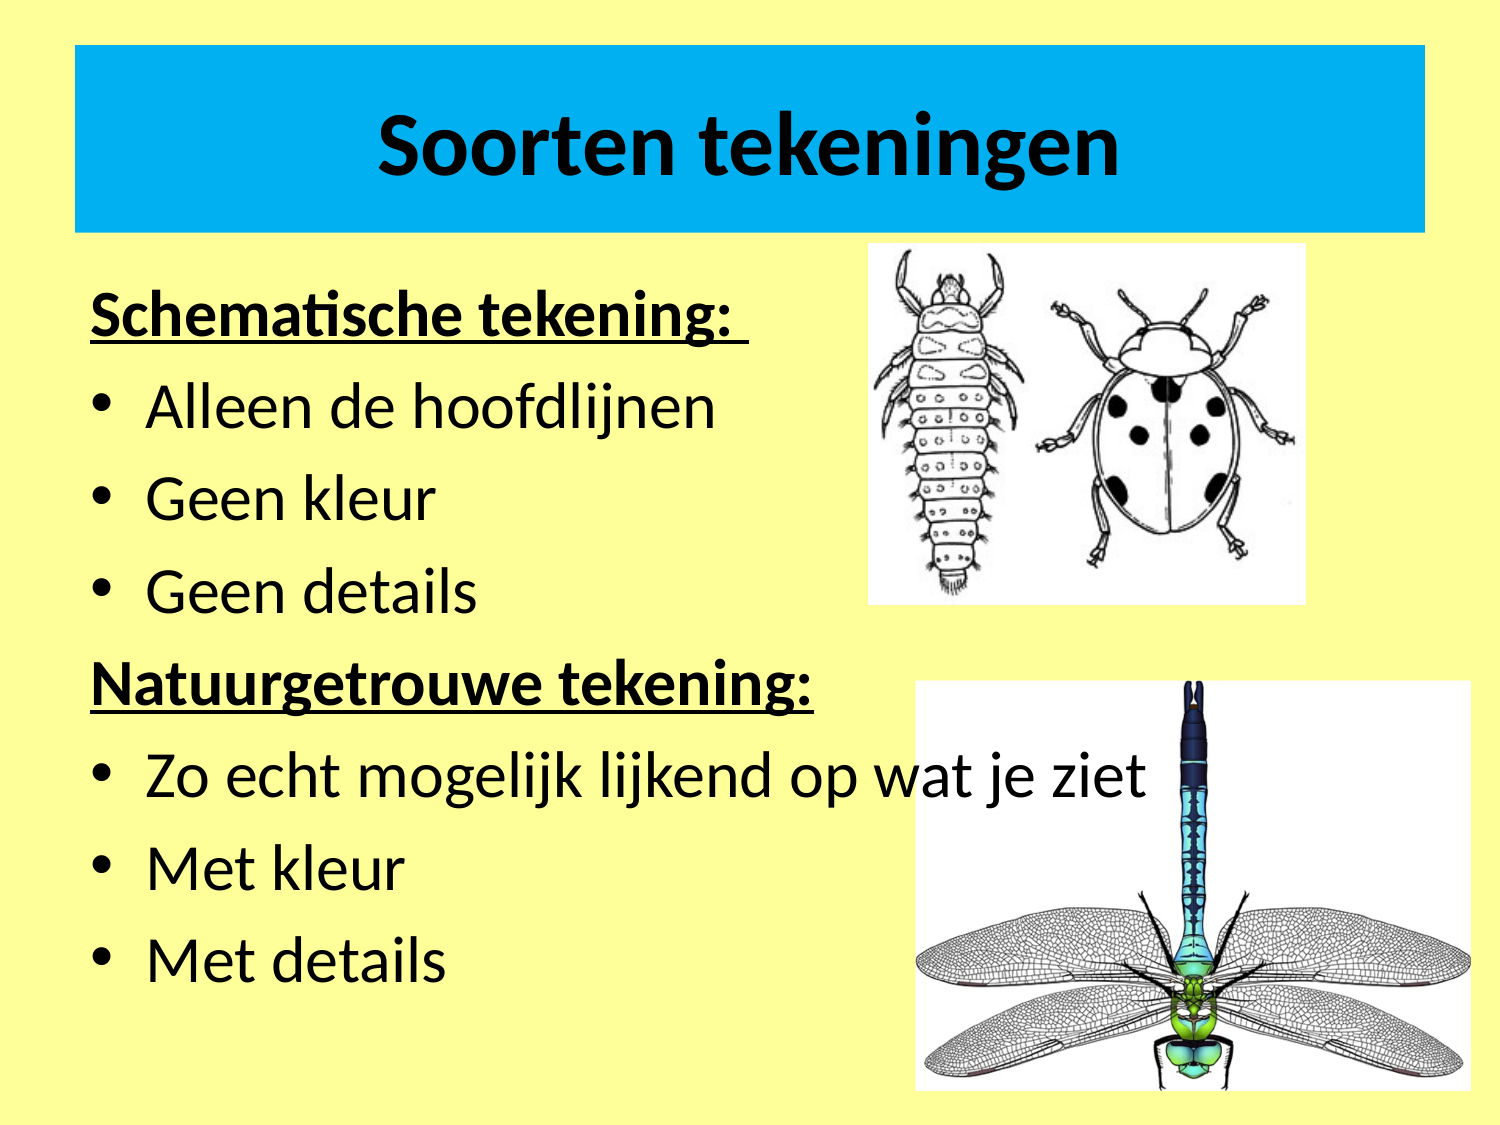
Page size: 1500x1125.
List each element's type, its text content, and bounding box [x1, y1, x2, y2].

picture [867, 243, 1306, 605]
picture [915, 680, 1471, 1091]
title Soorten tekeningen [75, 45, 1425, 233]
list Schematische tekening: Alleen de hoofdlijnen Geen kleur Geen details Natuurgetrouwe tekening: Zo echt mogelijk lijkend op wat je ziet Met kleur Met details [75, 262, 1425, 1005]
